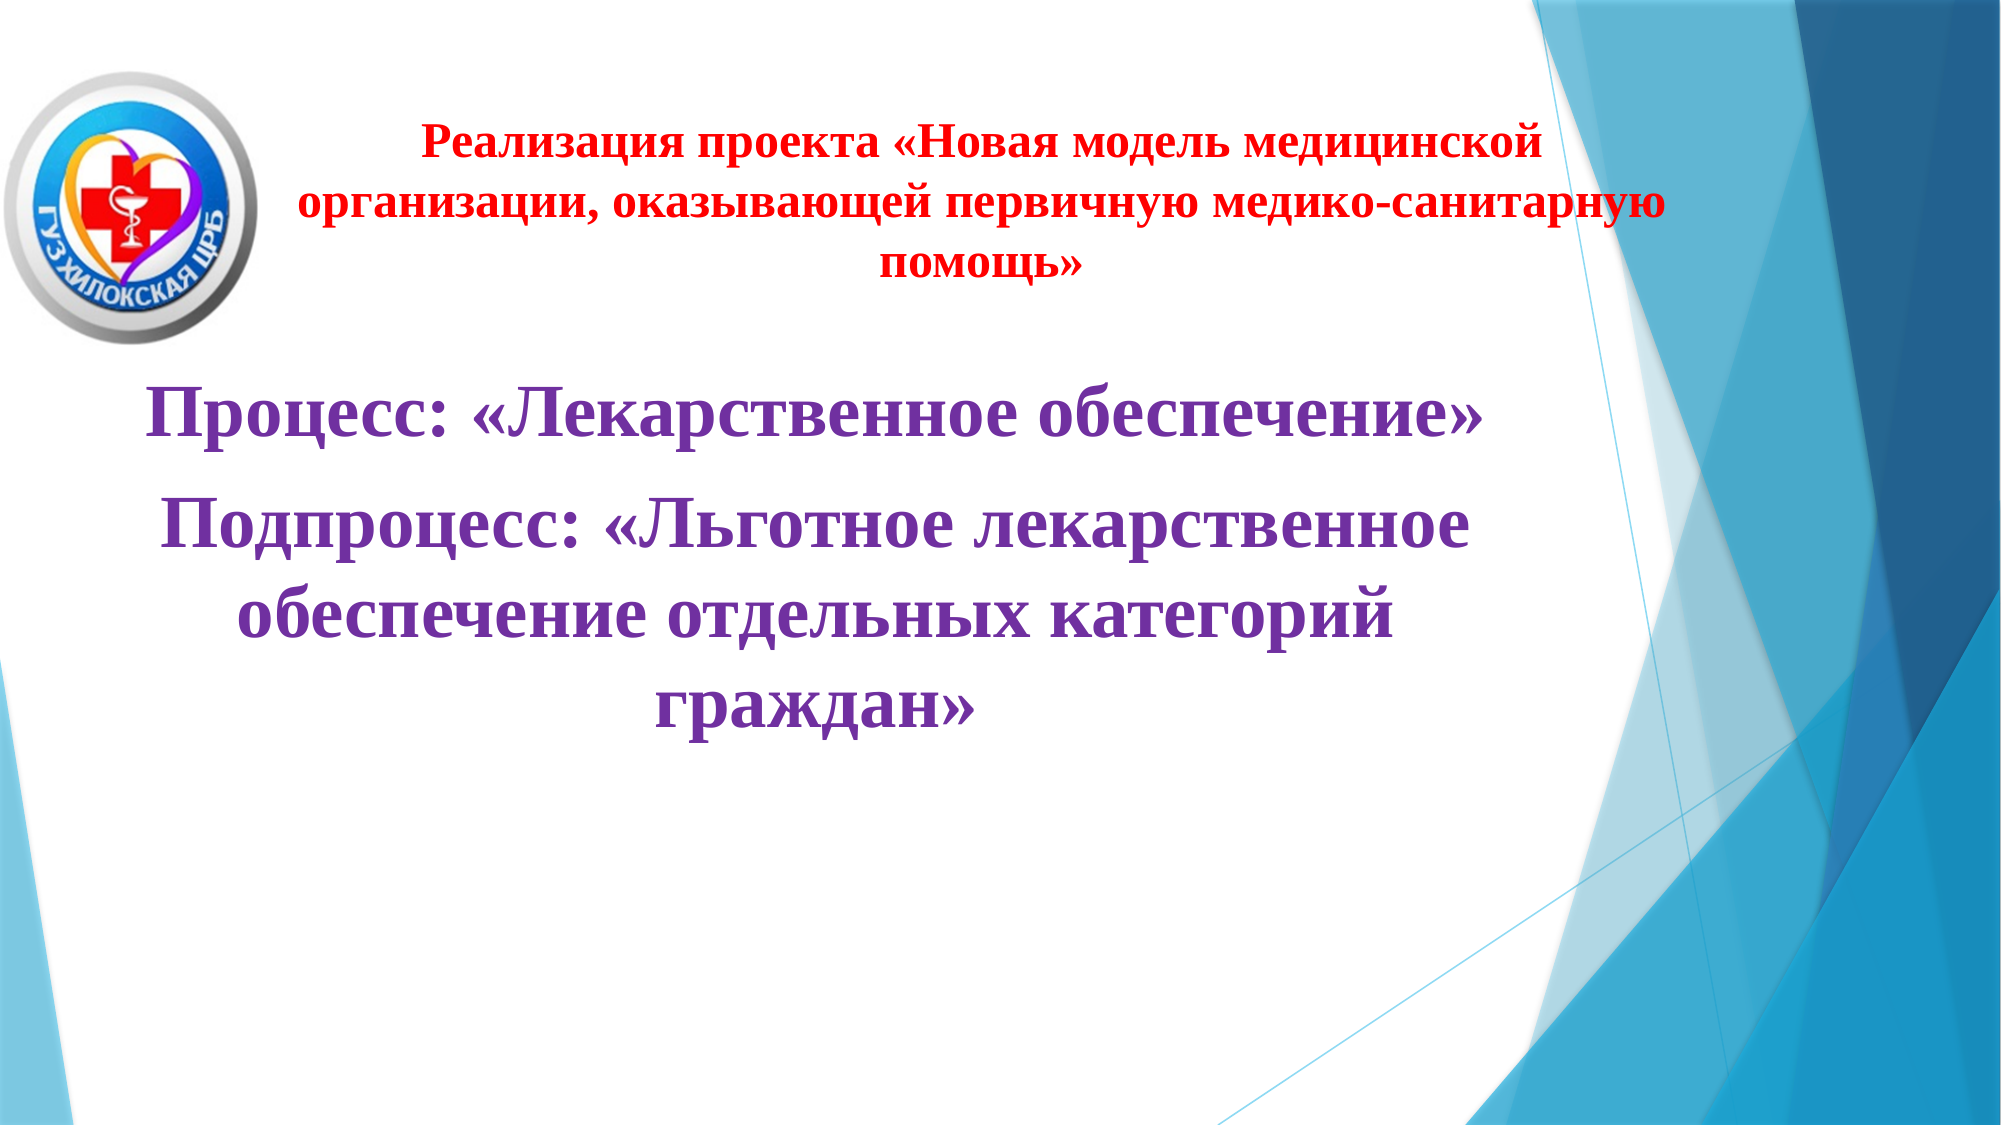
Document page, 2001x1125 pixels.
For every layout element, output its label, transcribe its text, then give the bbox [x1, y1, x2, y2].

picture [0, 69, 260, 348]
list Процесс: «Лекарственное обеспечение» Подпроцесс: «Льготное лекарственное обеспечение отдельных категорий граждан» [111, 354, 1522, 992]
title Реализация проекта «Новая модель медицинской организации, оказывающей первичную медико-санитарную помощь» [265, 99, 1706, 317]
